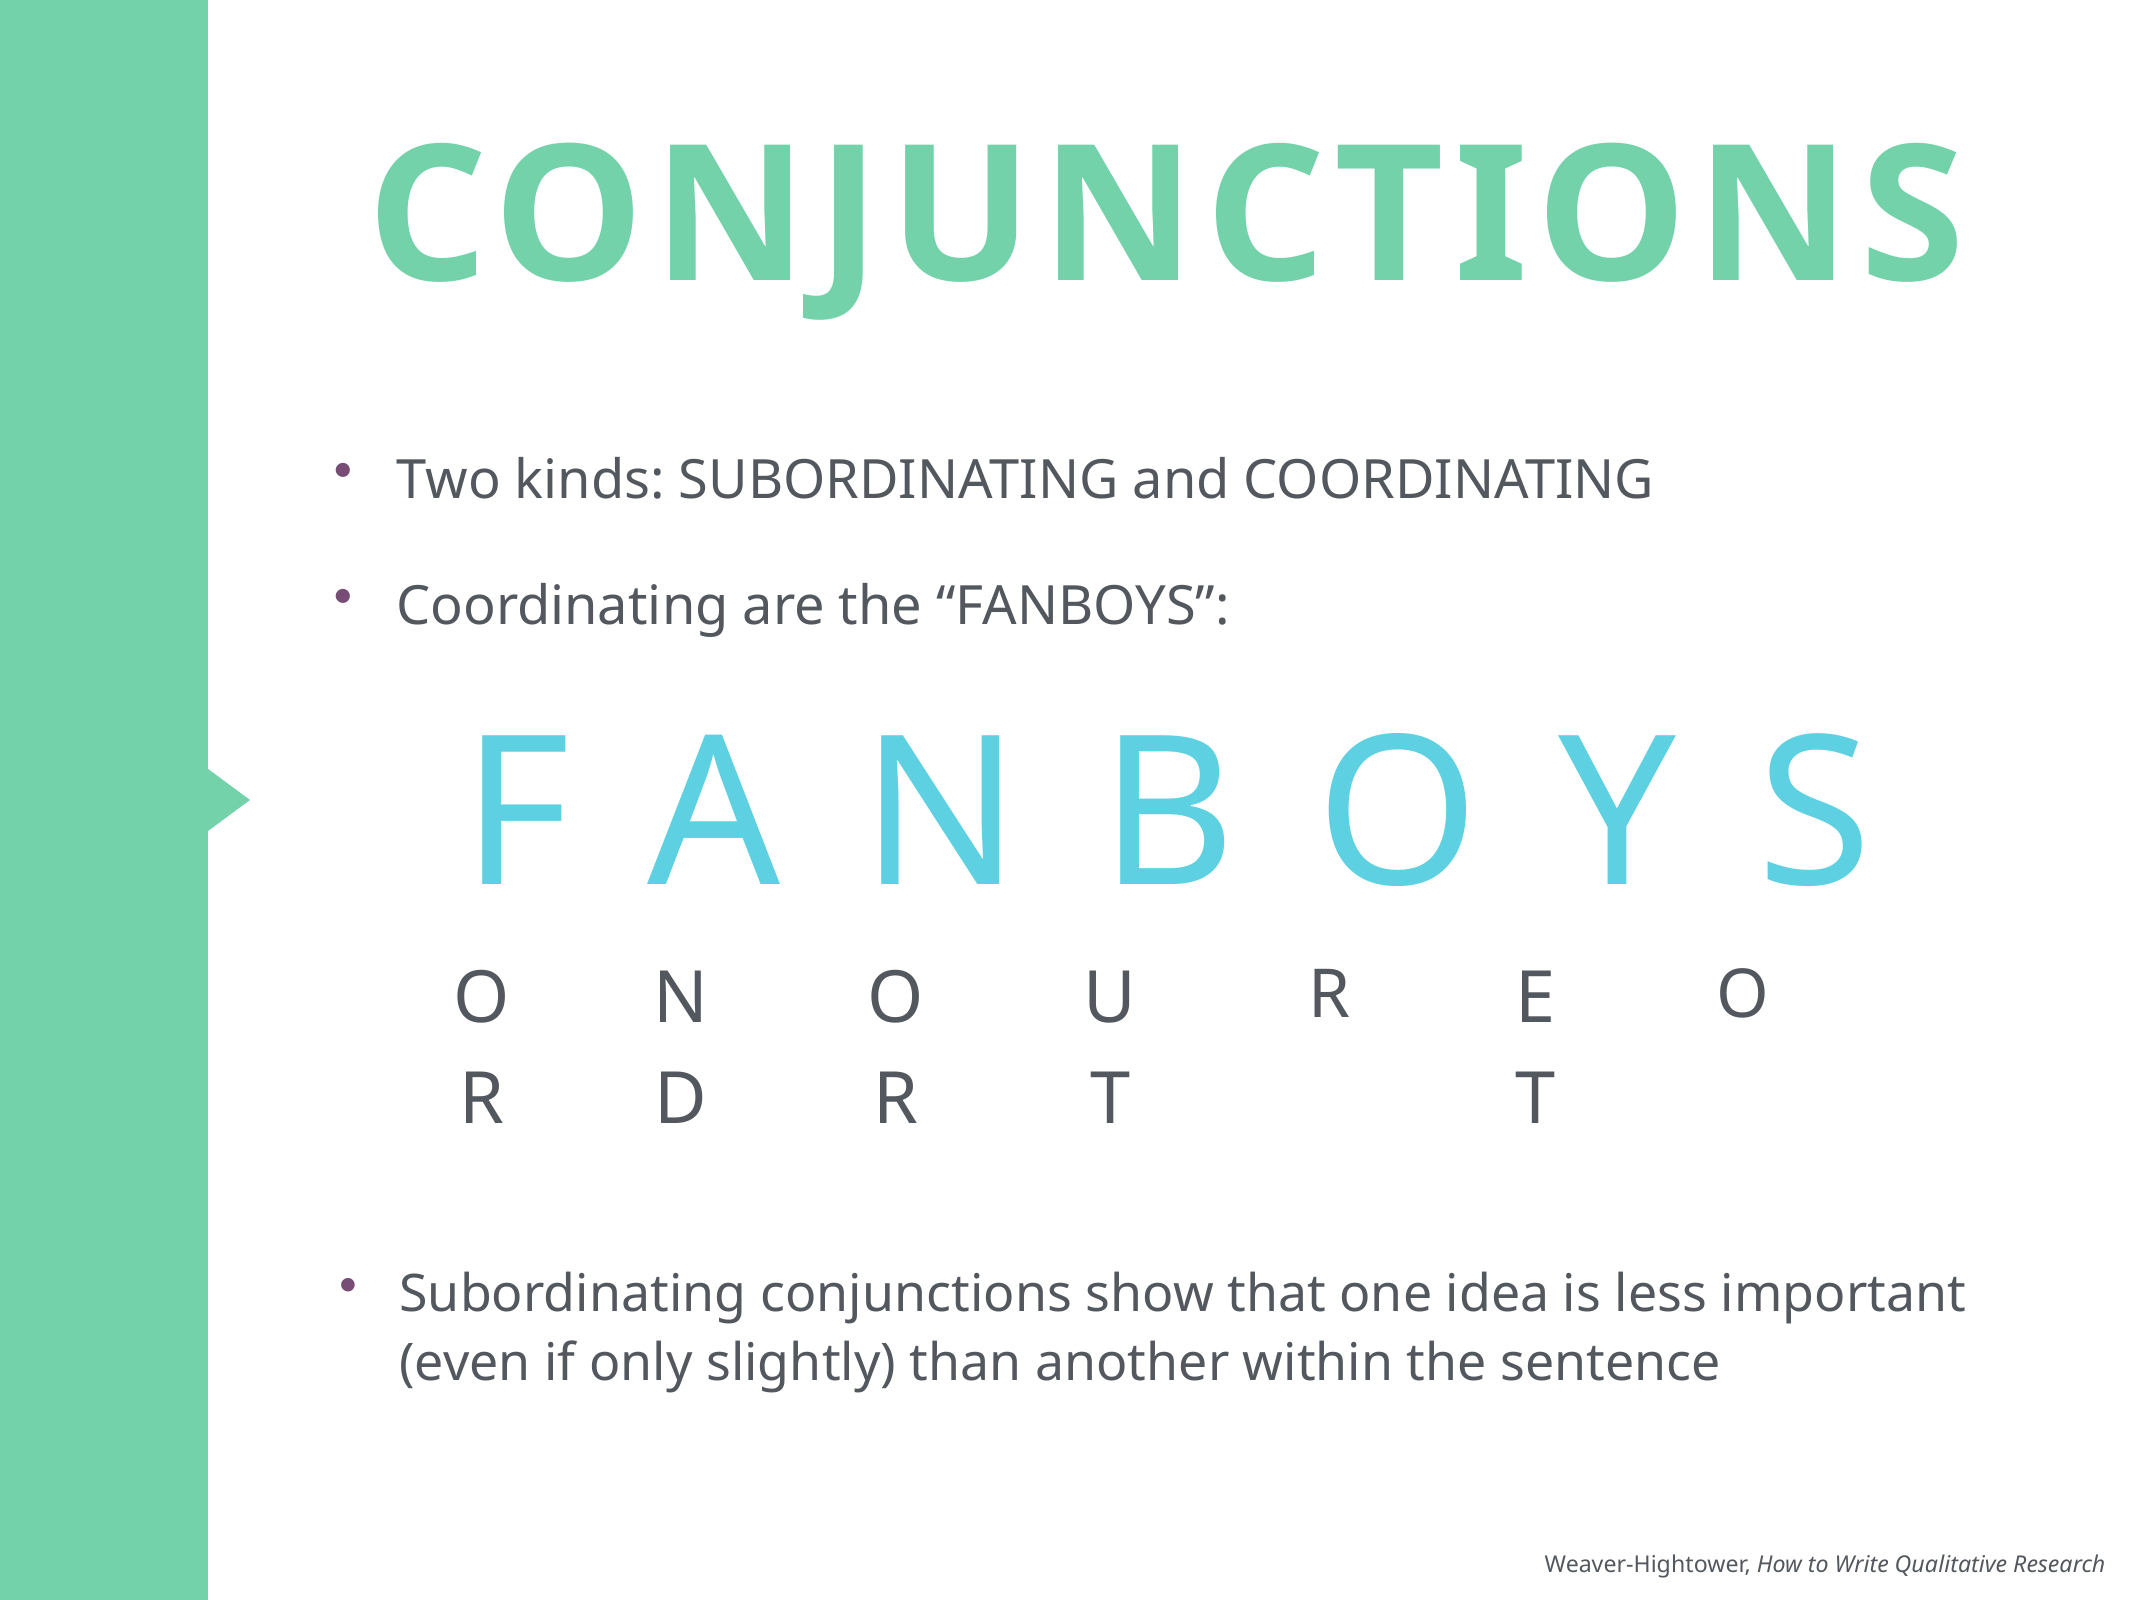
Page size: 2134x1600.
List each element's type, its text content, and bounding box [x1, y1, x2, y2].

title Conjunctions [333, 46, 2002, 318]
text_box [441, 724, 1893, 1139]
text_box Subordinating conjunctions show that one idea is less important (even if only slightly) than another within the sentence [339, 1253, 1996, 1411]
list Two kinds: SUBORDINATING and COORDINATING Coordinating are the “FANBOYS”: [333, 437, 2002, 719]
